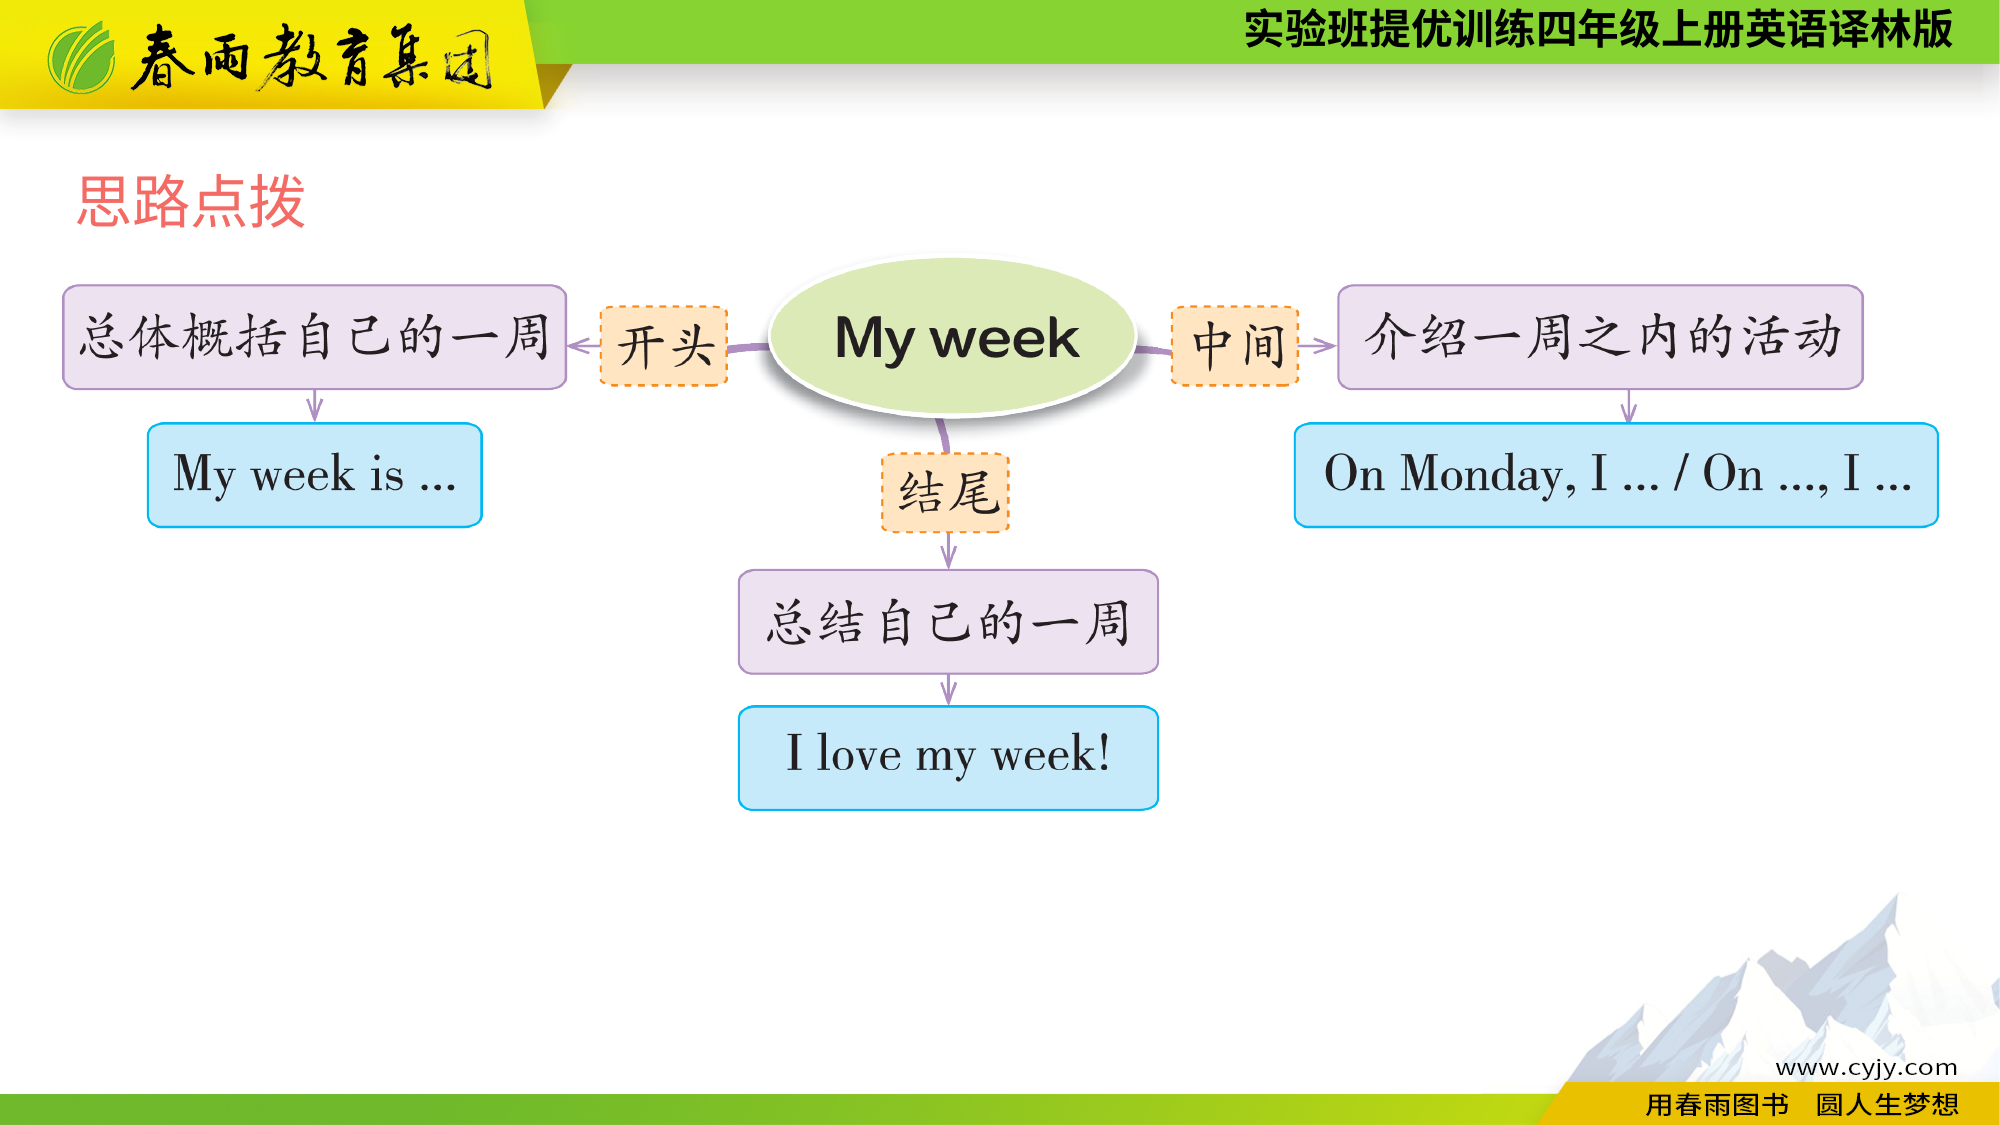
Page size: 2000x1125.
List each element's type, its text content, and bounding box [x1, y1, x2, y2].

list 思路点拨 [59, 122, 1944, 231]
picture [0, 0, 2000, 1125]
